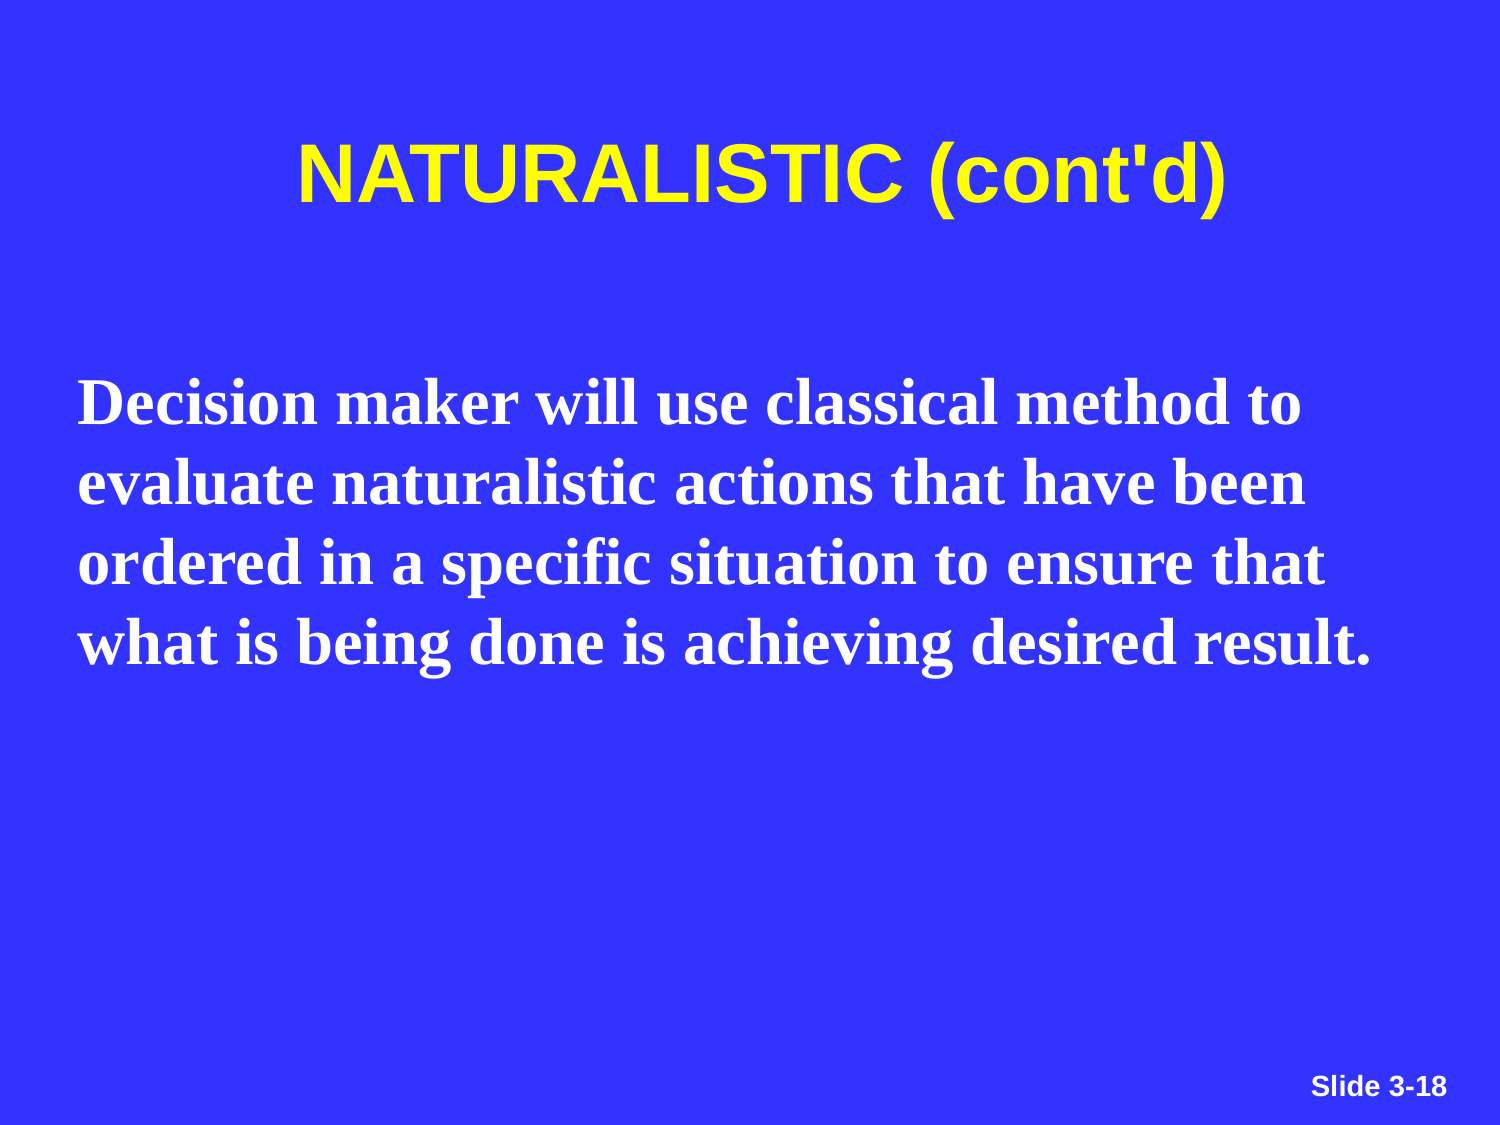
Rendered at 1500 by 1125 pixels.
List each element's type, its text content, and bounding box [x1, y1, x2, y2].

slide_number Slide 3-18 [1112, 1059, 1463, 1125]
text_box NATURALISTIC (cont'd) [87, 75, 1438, 263]
list Decision maker will use classical method to evaluate naturalistic actions that have been ordered in a specific situation to ensure that what is being done is achieving desired result. [62, 349, 1413, 976]
